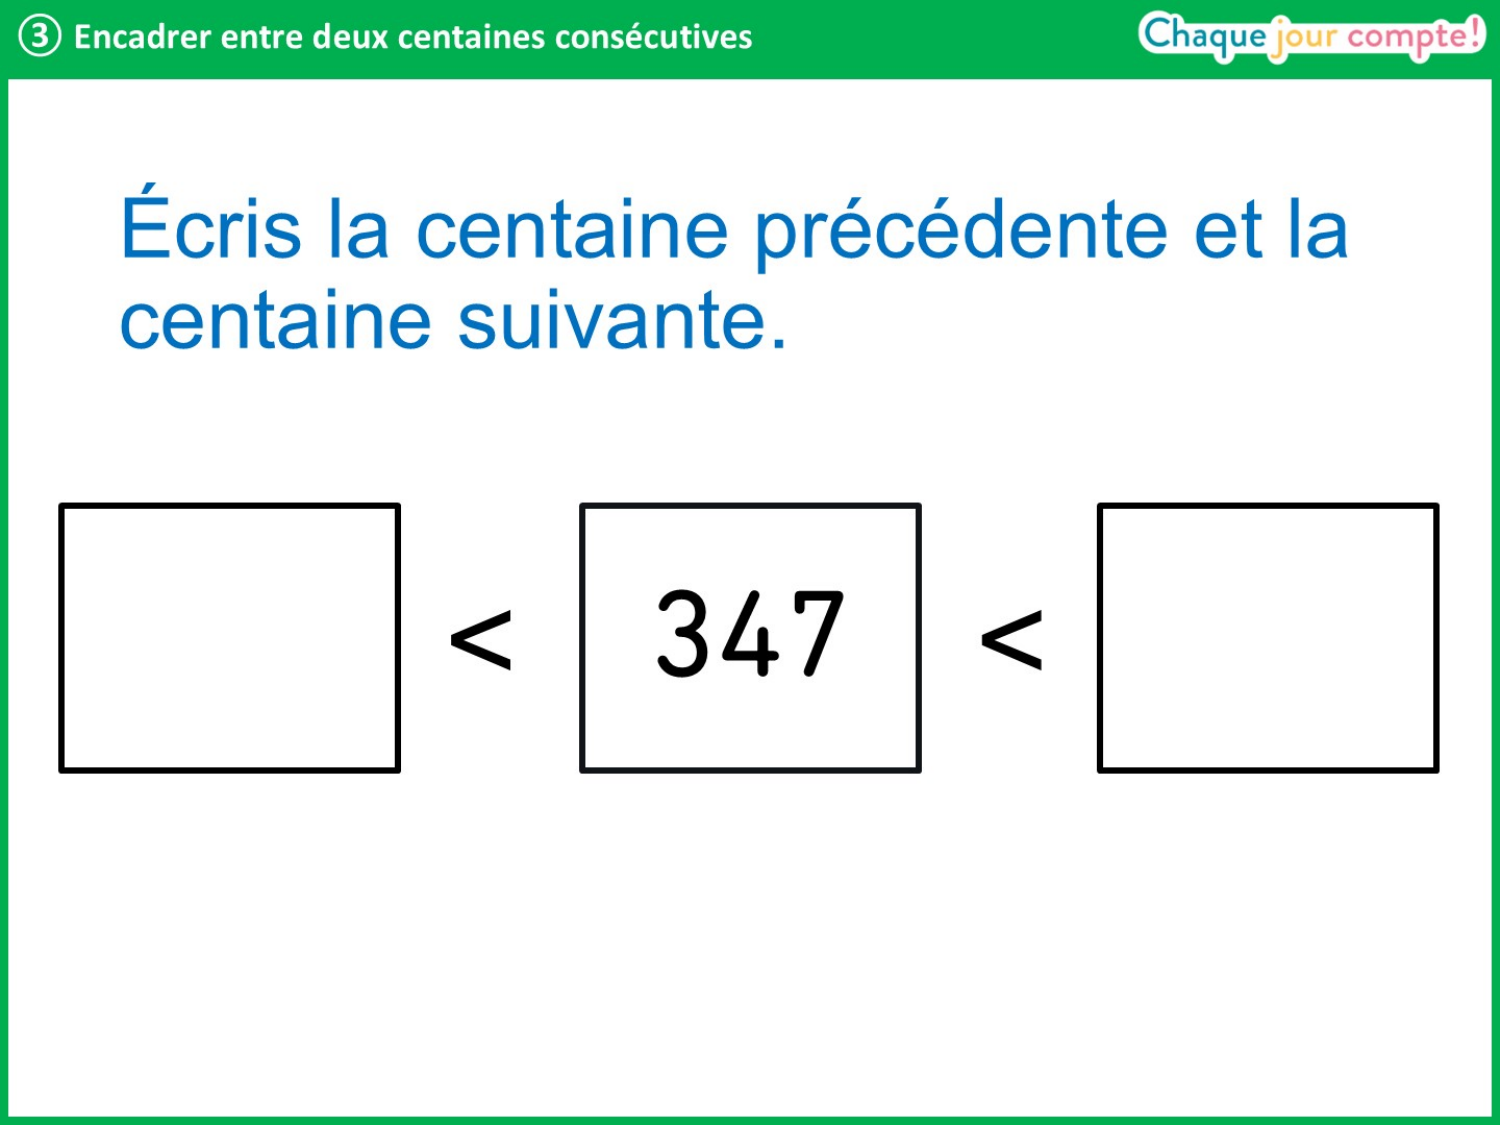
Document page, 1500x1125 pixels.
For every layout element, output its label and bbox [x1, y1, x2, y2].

list [0, 0, 1500, 1125]
